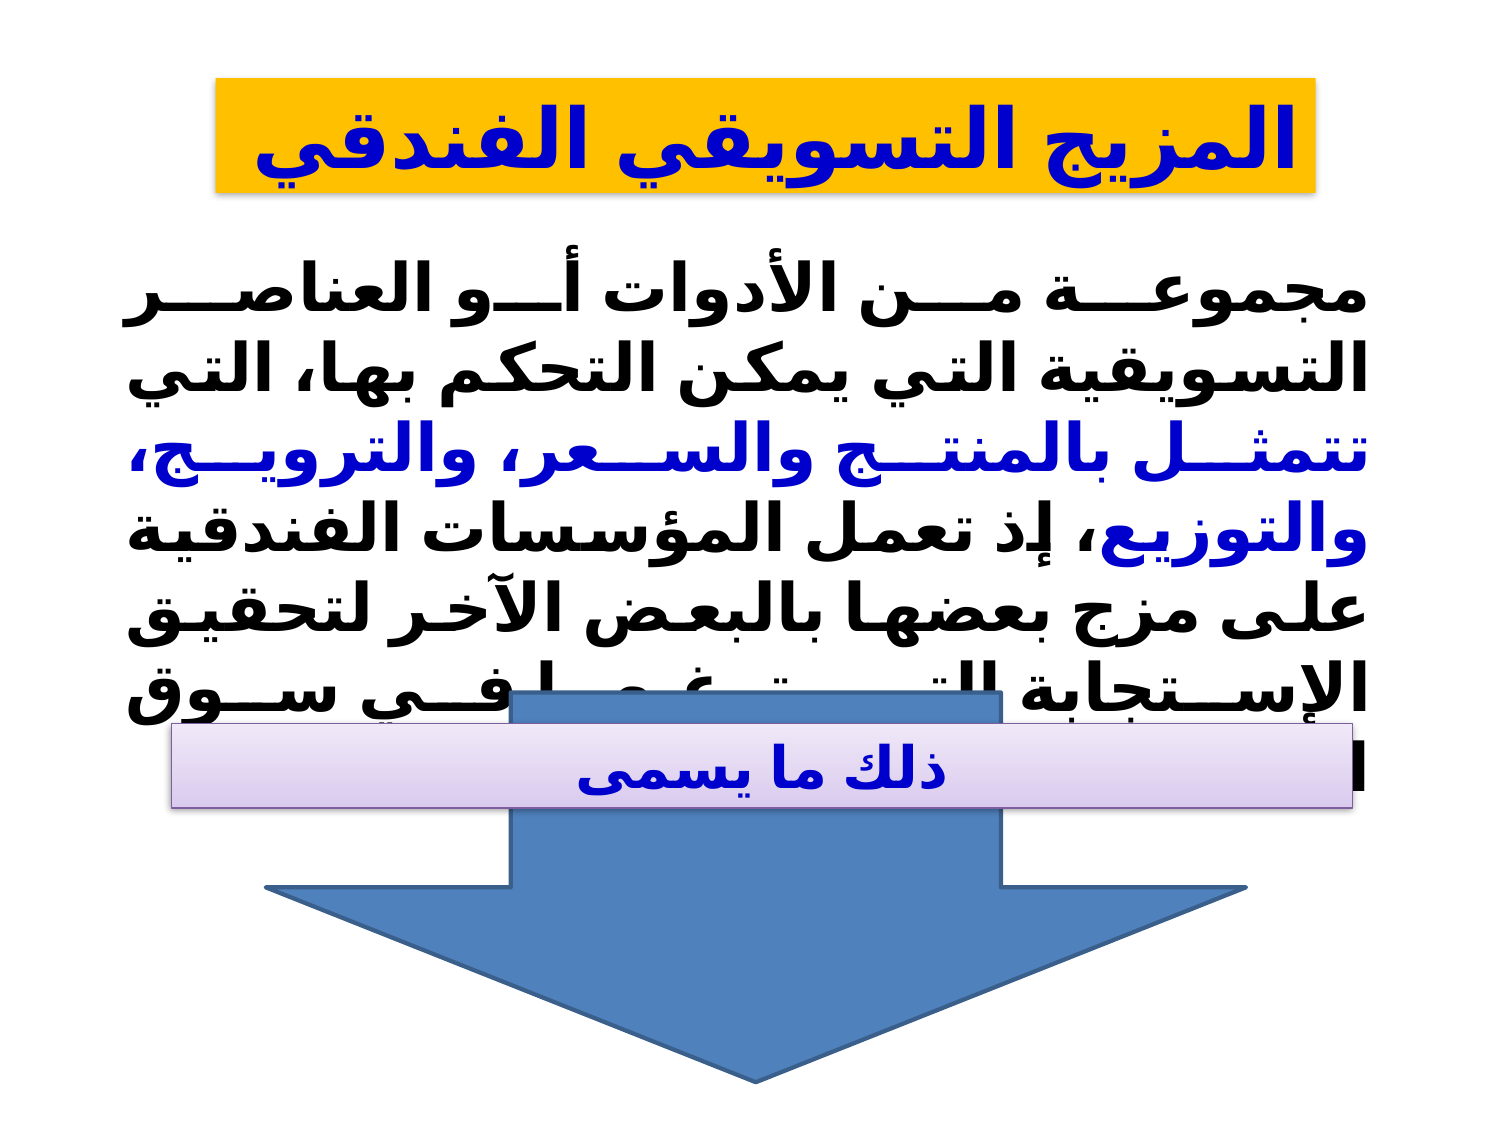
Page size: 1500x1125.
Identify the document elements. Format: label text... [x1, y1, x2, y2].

text_box مجموعة من الأدوات أو العناصر التسويقية التي يمكن التحكم بها، التي تتمثل بالمنتج والسعر، والترويج، والتوزيع، إذ تعمل المؤسسات الفندقية على مزج بعضها بالبعض الآخر لتحقيق الإستجابة التي ترغبها في سوق الفنادق المستهدف [110, 237, 1387, 812]
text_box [171, 692, 1353, 1083]
text_box المزيج التسويقي الفندقي [215, 78, 1316, 193]
